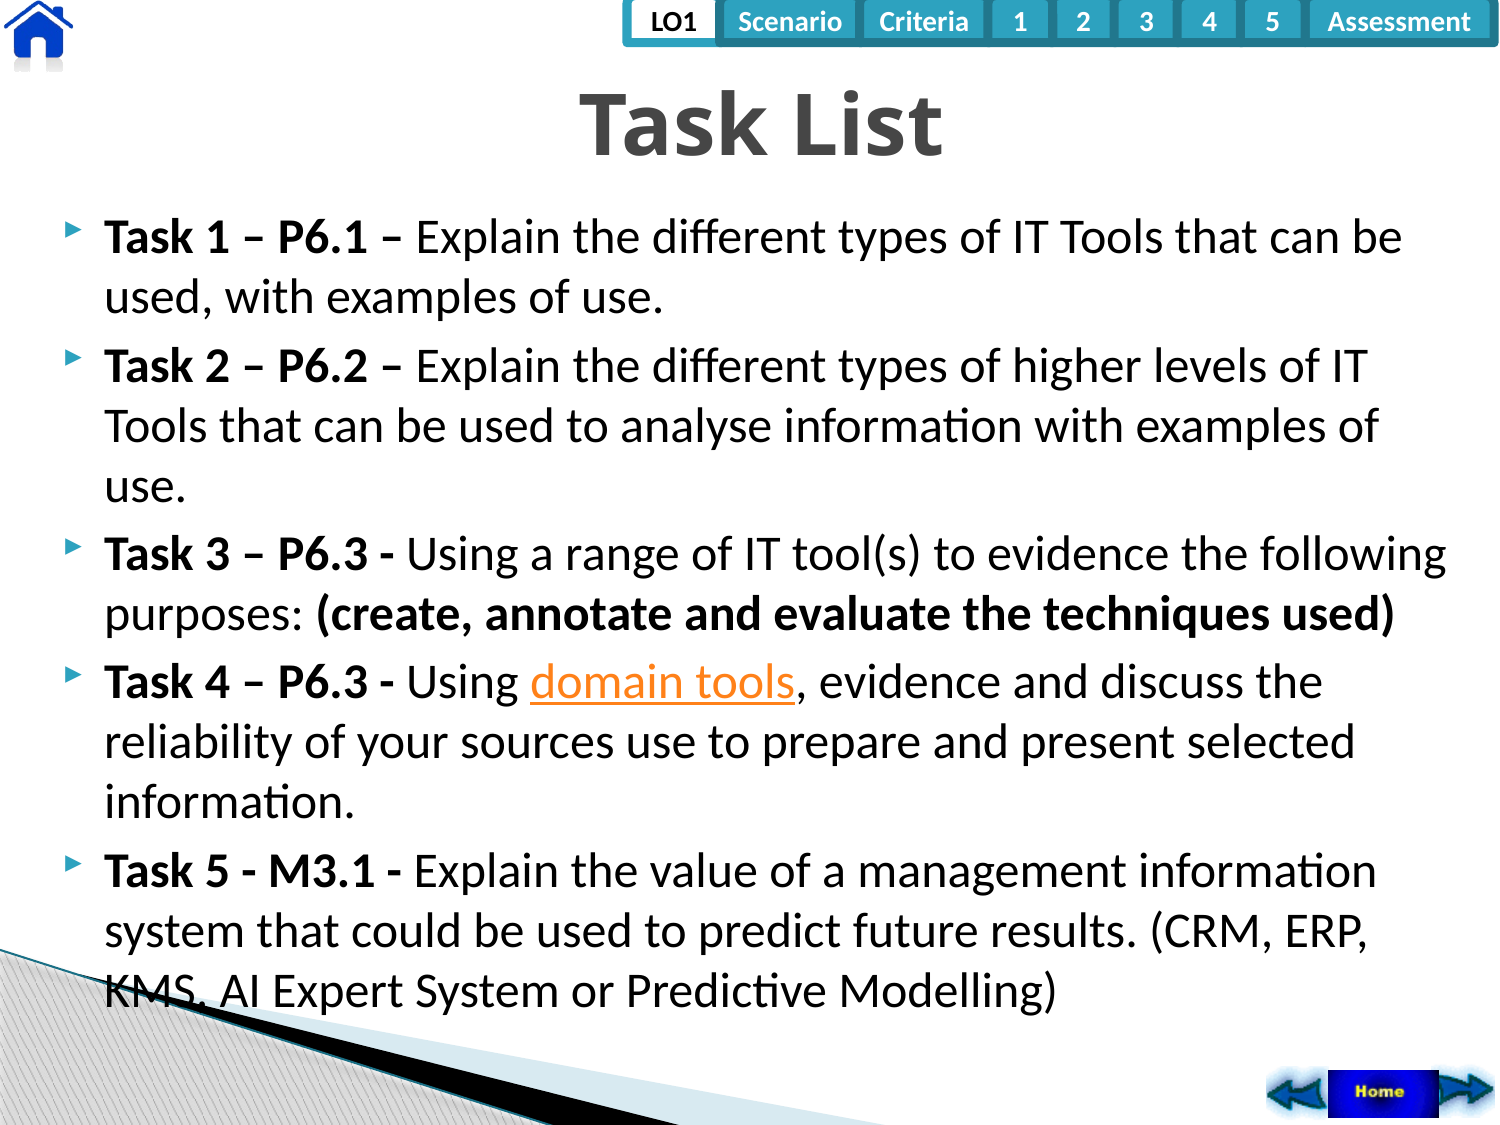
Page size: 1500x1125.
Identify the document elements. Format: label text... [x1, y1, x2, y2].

picture [1266, 1055, 1495, 1125]
list Task 1 – P6.1 – Explain the different types of IT Tools that can be used, with examples of use. Task 2 – P6.2 – Explain the different types of higher levels of IT Tools that can be used to analyse information with examples of use. Task 3 – P6.3 - Using a range of IT tool(s) to evidence the following purposes: (create, annotate and evaluate the techniques used) Task 4 – P6.3 - Using domain tools, evidence and discuss the reliability of your sources use to prepare and present selected information. Task 5 - M3.1 - Explain the value of a management information system that could be used to predict future results. (CRM, ERP, KMS, AI Expert System or Predictive Modelling) [29, 196, 1471, 1035]
picture [0, 0, 77, 91]
title Task List [183, 56, 1341, 173]
